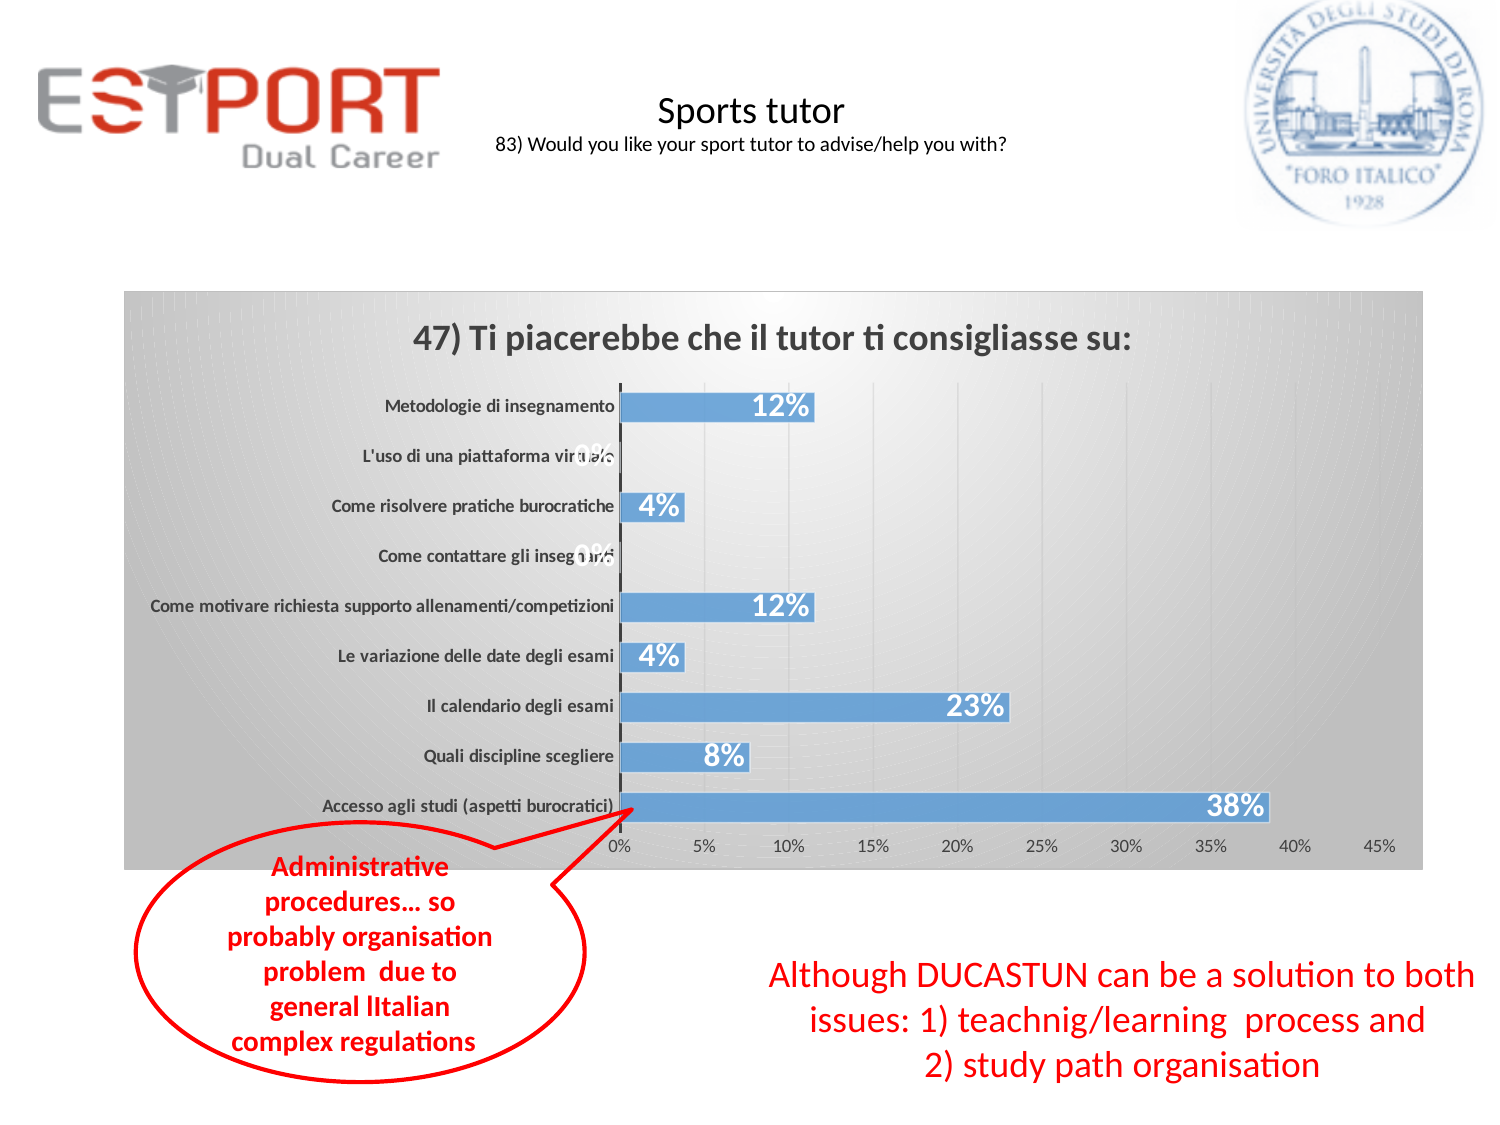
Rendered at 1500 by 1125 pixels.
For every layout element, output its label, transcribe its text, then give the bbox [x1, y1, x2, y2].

chart [123, 290, 1424, 870]
text_box Although DUCASTUN can be a solution to both issues: 1) teachnig/learning process and 2) study path organisation [747, 942, 1498, 1093]
title Sports tutor 83) Would you like your sport tutor to advise/help you with? [450, 30, 1228, 164]
text_box Administrative procedures… so probably organisation problem due to general lItalian complex regulations [133, 878, 587, 1085]
picture [37, 19, 445, 200]
picture [1233, 0, 1498, 232]
